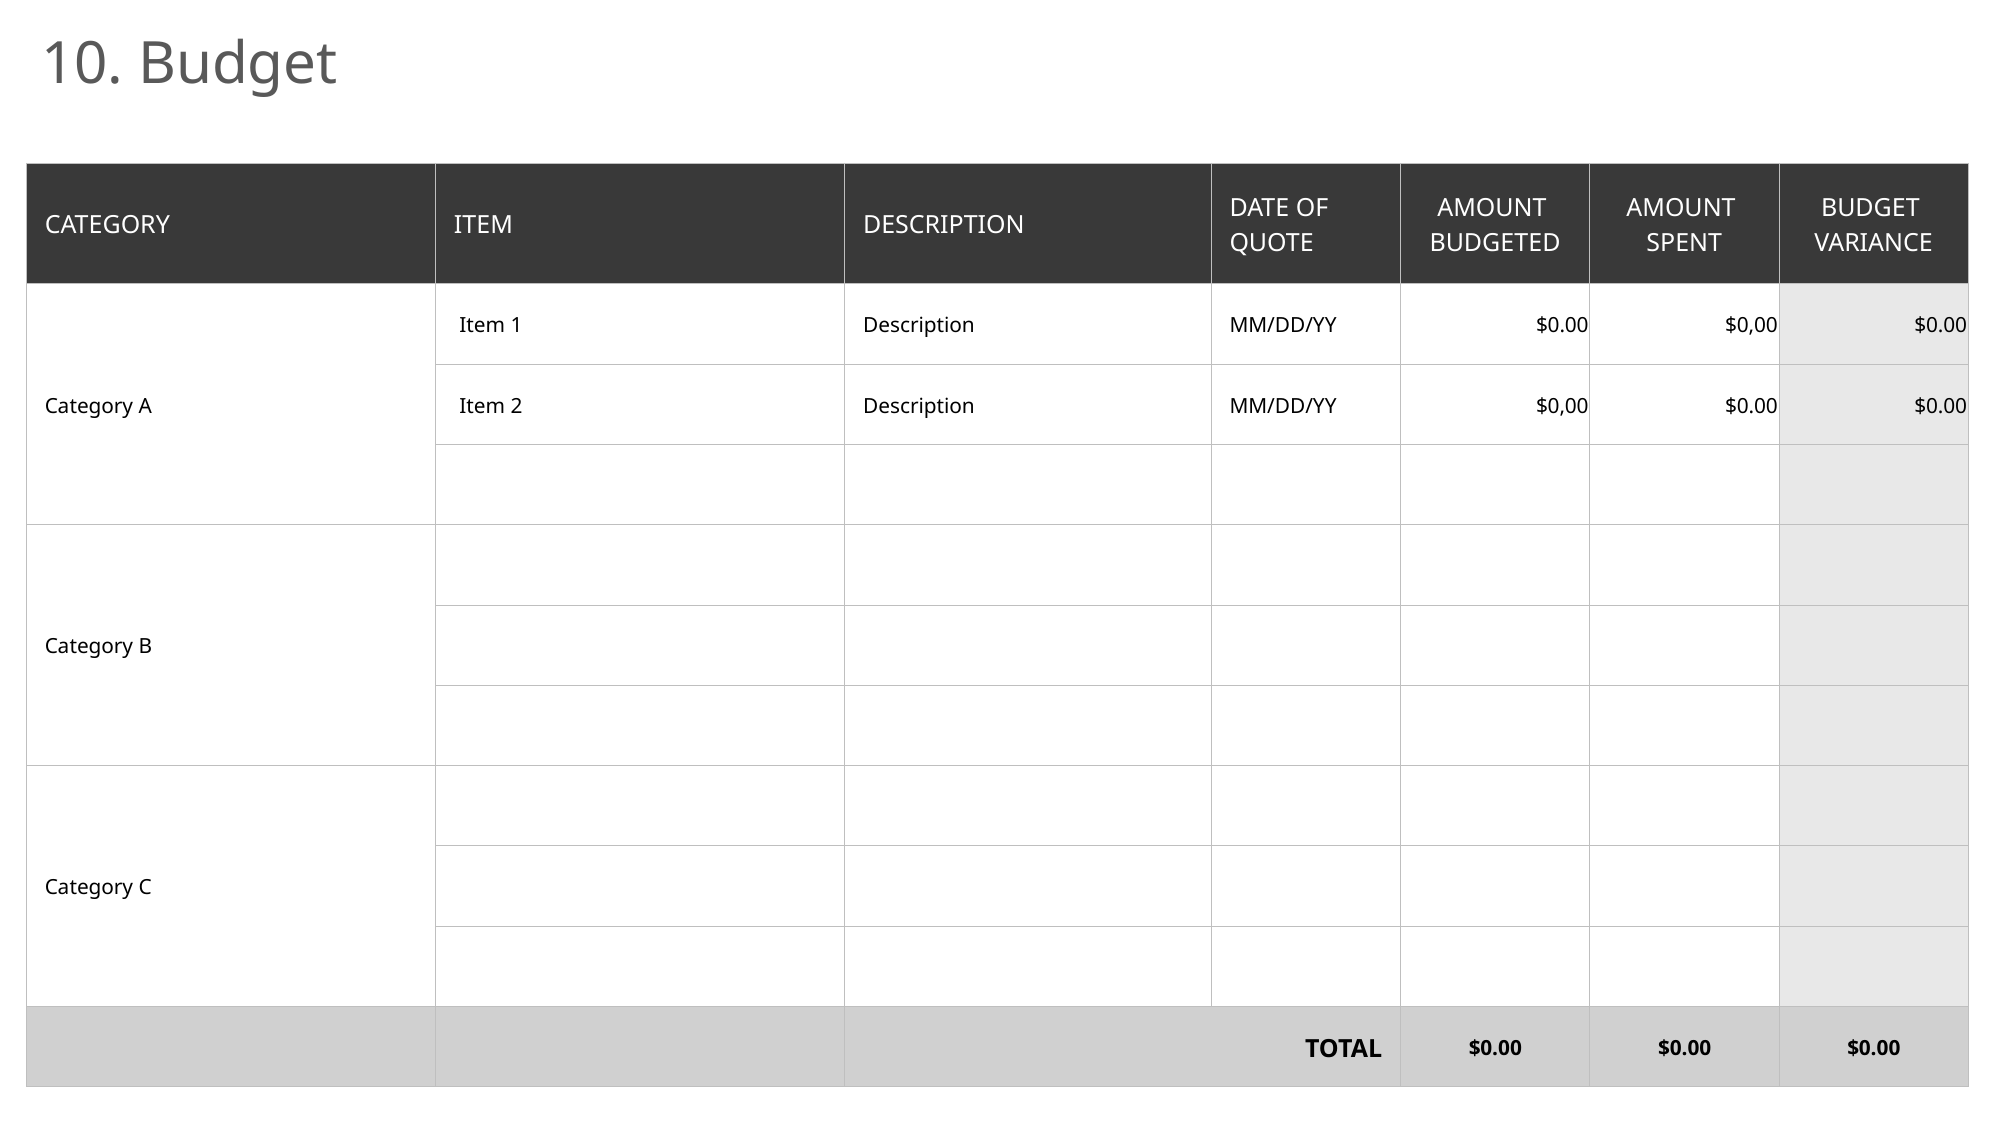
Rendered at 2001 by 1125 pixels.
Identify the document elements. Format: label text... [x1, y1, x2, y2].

table_cell [436, 1007, 844, 1086]
table_cell [1212, 686, 1400, 765]
table_cell Category C [27, 766, 435, 1006]
table_cell $0,00 [1401, 365, 1589, 444]
text_box 10. Budget [26, 18, 411, 103]
table_cell [845, 445, 1211, 524]
table_cell [1401, 686, 1589, 765]
table_cell [845, 525, 1211, 605]
table_cell $0.00 [1401, 1007, 1589, 1086]
table_cell [436, 766, 844, 845]
table_cell [1590, 766, 1779, 845]
table_cell Item 1 [436, 284, 844, 364]
table_cell [1212, 846, 1400, 926]
table_cell Description [845, 284, 1211, 364]
table_cell [1590, 525, 1779, 605]
table_cell TOTAL [845, 1007, 1400, 1086]
table_cell [1212, 445, 1400, 524]
table_cell [436, 445, 844, 524]
table_cell [845, 766, 1211, 845]
table_cell $0.00 [1780, 365, 1968, 444]
table_cell [1780, 766, 1968, 845]
table_cell [436, 846, 844, 926]
table_cell [1401, 606, 1589, 685]
table_cell [1780, 525, 1968, 605]
table_cell [1590, 606, 1779, 685]
table_cell [1590, 846, 1779, 926]
table_cell [1401, 846, 1589, 926]
table_header DATE OF QUOTE [1212, 164, 1400, 283]
table_cell $0.00 [1780, 1007, 1968, 1086]
table_cell [1401, 766, 1589, 845]
table_header ITEM [436, 164, 844, 283]
table_cell [1212, 525, 1400, 605]
table_cell [1590, 445, 1779, 524]
table_cell [845, 846, 1211, 926]
table_header AMOUNT SPENT [1590, 164, 1779, 283]
table_header BUDGET VARIANCE [1780, 164, 1968, 283]
table_cell $0.00 [1590, 1007, 1779, 1086]
table_cell [1780, 686, 1968, 765]
table_cell [845, 606, 1211, 685]
table_cell [1401, 525, 1589, 605]
table_cell Description [845, 365, 1211, 444]
table_cell [27, 1007, 435, 1086]
table_cell [436, 927, 844, 1006]
table_header CATEGORY [27, 164, 435, 283]
table_cell [845, 927, 1211, 1006]
table_cell [1590, 927, 1779, 1006]
table_cell $0.00 [1780, 284, 1968, 364]
table_header AMOUNT BUDGETED [1401, 164, 1589, 283]
table_cell $0.00 [1590, 365, 1779, 444]
table_cell Item 2 [436, 365, 844, 444]
table_cell [1780, 606, 1968, 685]
table_cell [1212, 766, 1400, 845]
table_header DESCRIPTION [845, 164, 1211, 283]
table_cell [1212, 927, 1400, 1006]
table_cell $0.00 [1401, 284, 1589, 364]
table_cell [1401, 445, 1589, 524]
table_cell MM/DD/YY [1212, 284, 1400, 364]
table_cell [436, 606, 844, 685]
table_cell [1780, 927, 1968, 1006]
table_cell [845, 686, 1211, 765]
table_cell Category A [27, 284, 435, 524]
table_cell [436, 525, 844, 605]
table_cell $0,00 [1590, 284, 1779, 364]
table_cell [1401, 927, 1589, 1006]
table_cell [1590, 686, 1779, 765]
table_cell [1212, 606, 1400, 685]
table_cell [1780, 445, 1968, 524]
table_cell [436, 686, 844, 765]
table_cell MM/DD/YY [1212, 365, 1400, 444]
table_cell Category B [27, 525, 435, 765]
table_cell [1780, 846, 1968, 926]
